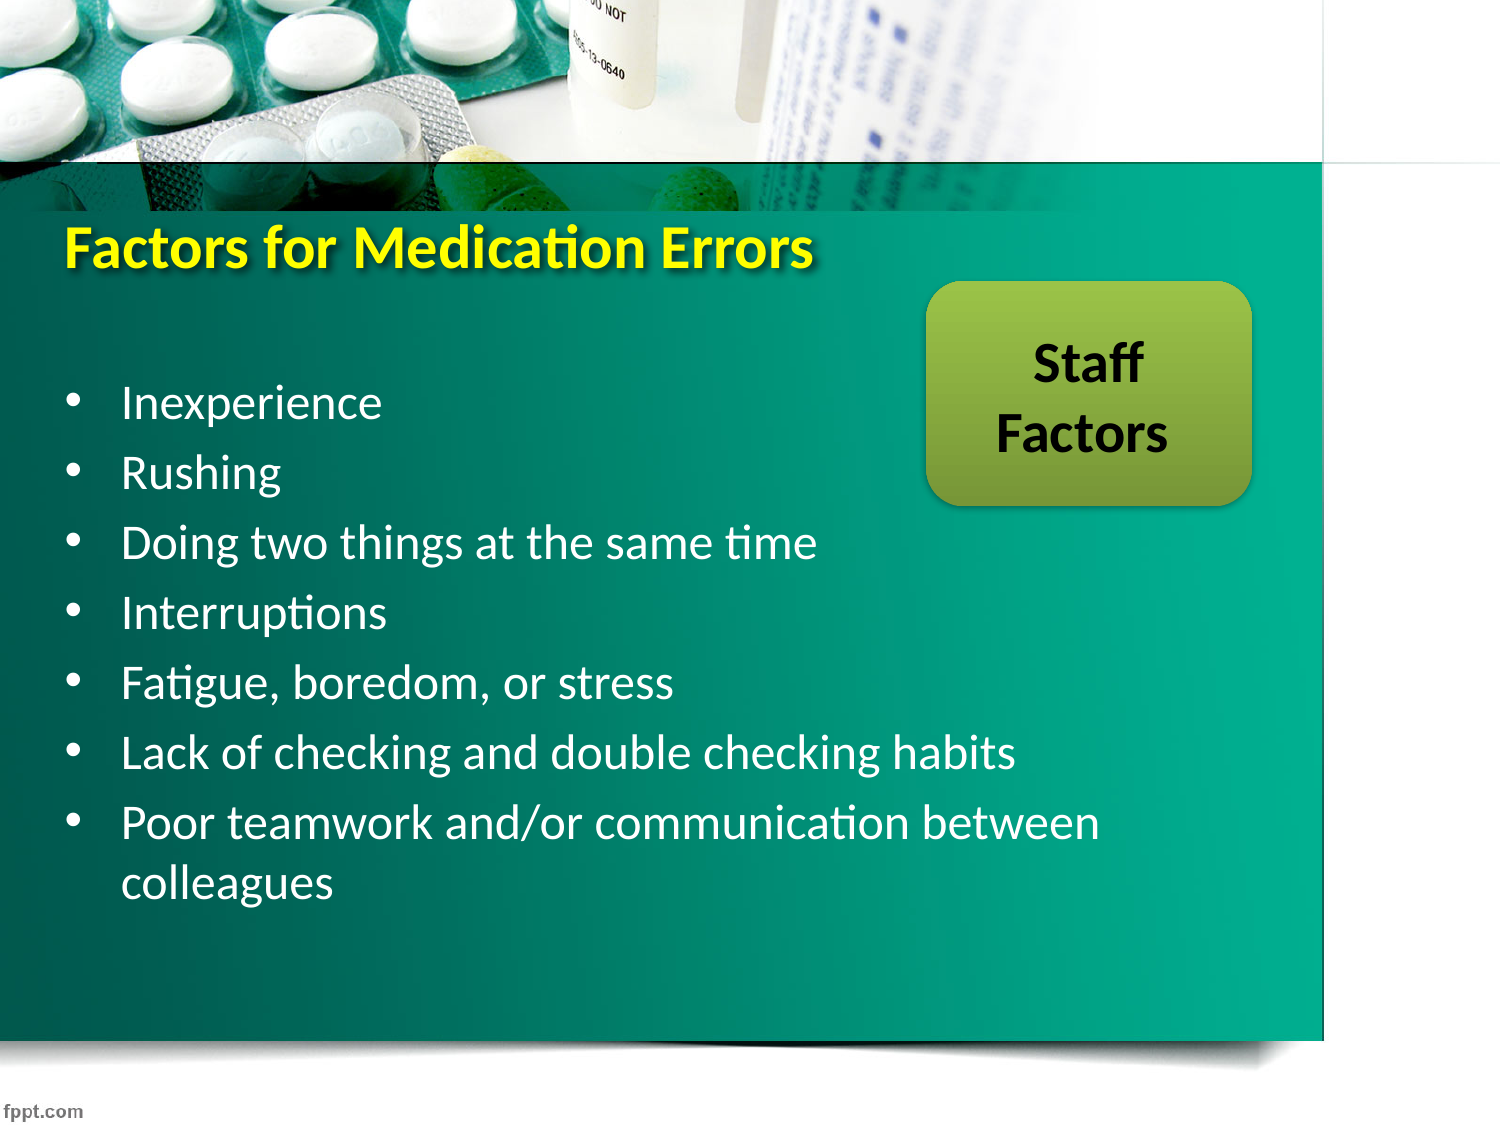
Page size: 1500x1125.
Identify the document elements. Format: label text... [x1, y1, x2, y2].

text_box Staff Factors [926, 280, 1252, 507]
picture [0, 0, 1500, 1125]
list Inexperience Rushing Doing two things at the same time Interruptions Fatigue, boredom, or stress Lack of checking and double checking habits Poor teamwork and/or communication between colleagues [49, 362, 1252, 1014]
title Factors for Medication Errors [49, 211, 1450, 351]
